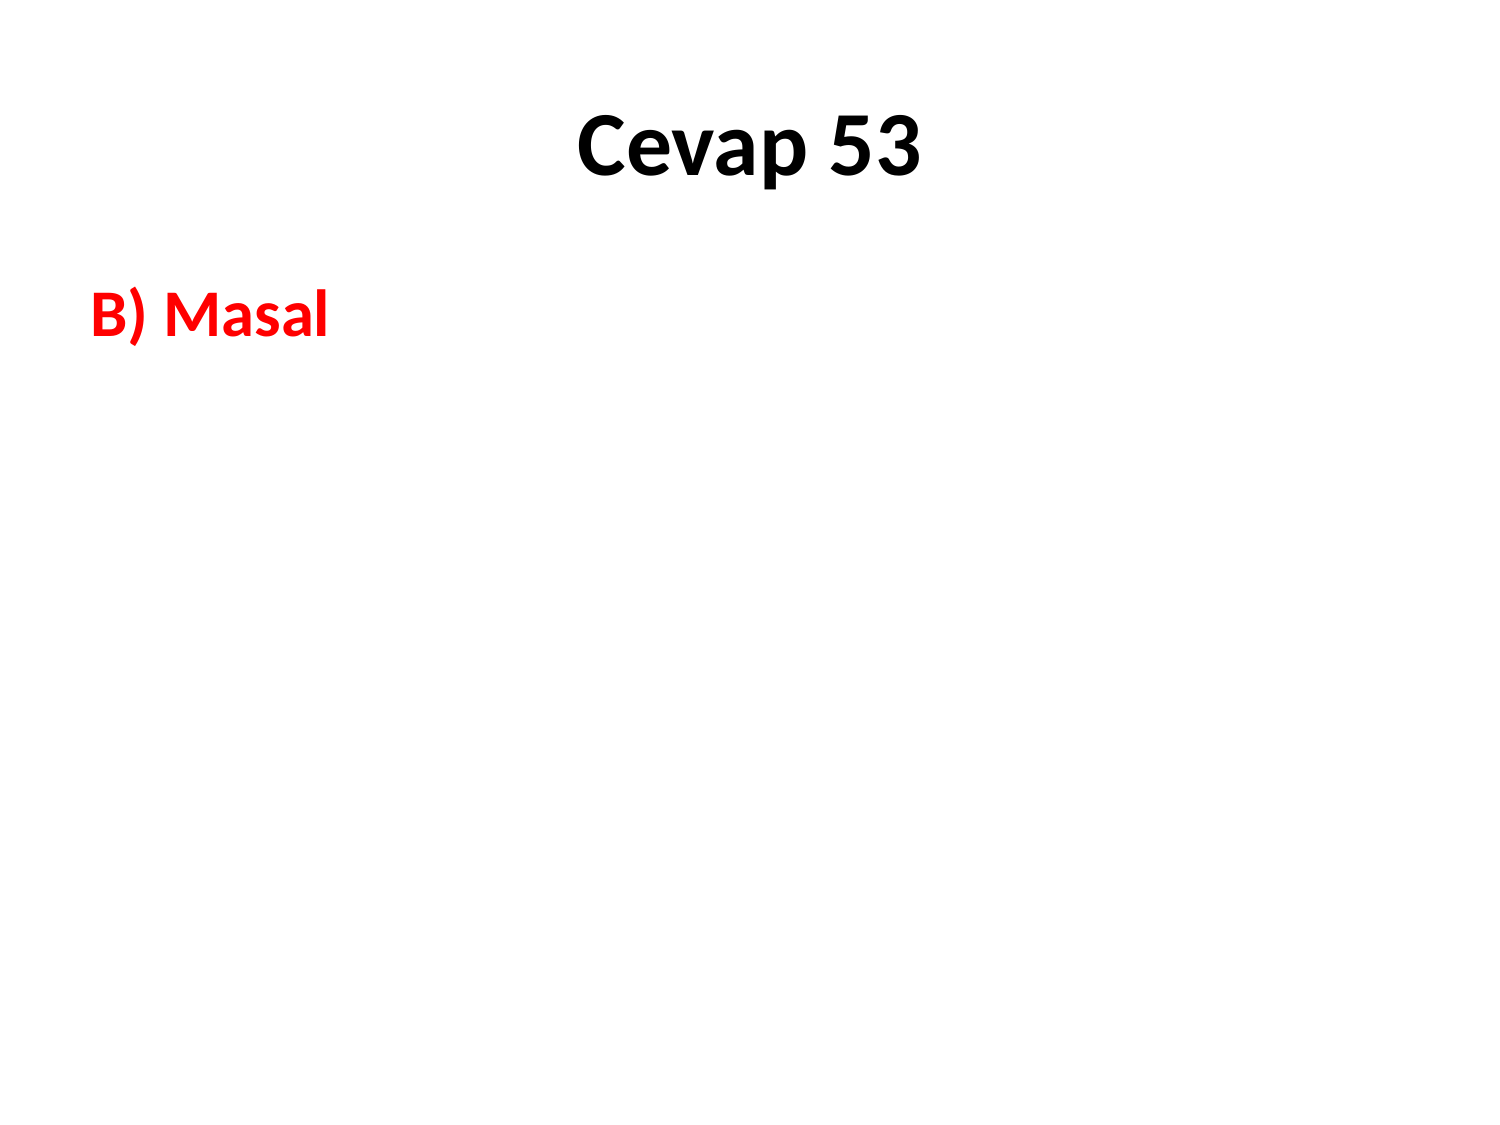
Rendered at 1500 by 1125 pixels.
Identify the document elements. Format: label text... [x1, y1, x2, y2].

title Cevap 53 [75, 45, 1425, 233]
list B) Masal [75, 262, 1425, 1005]
